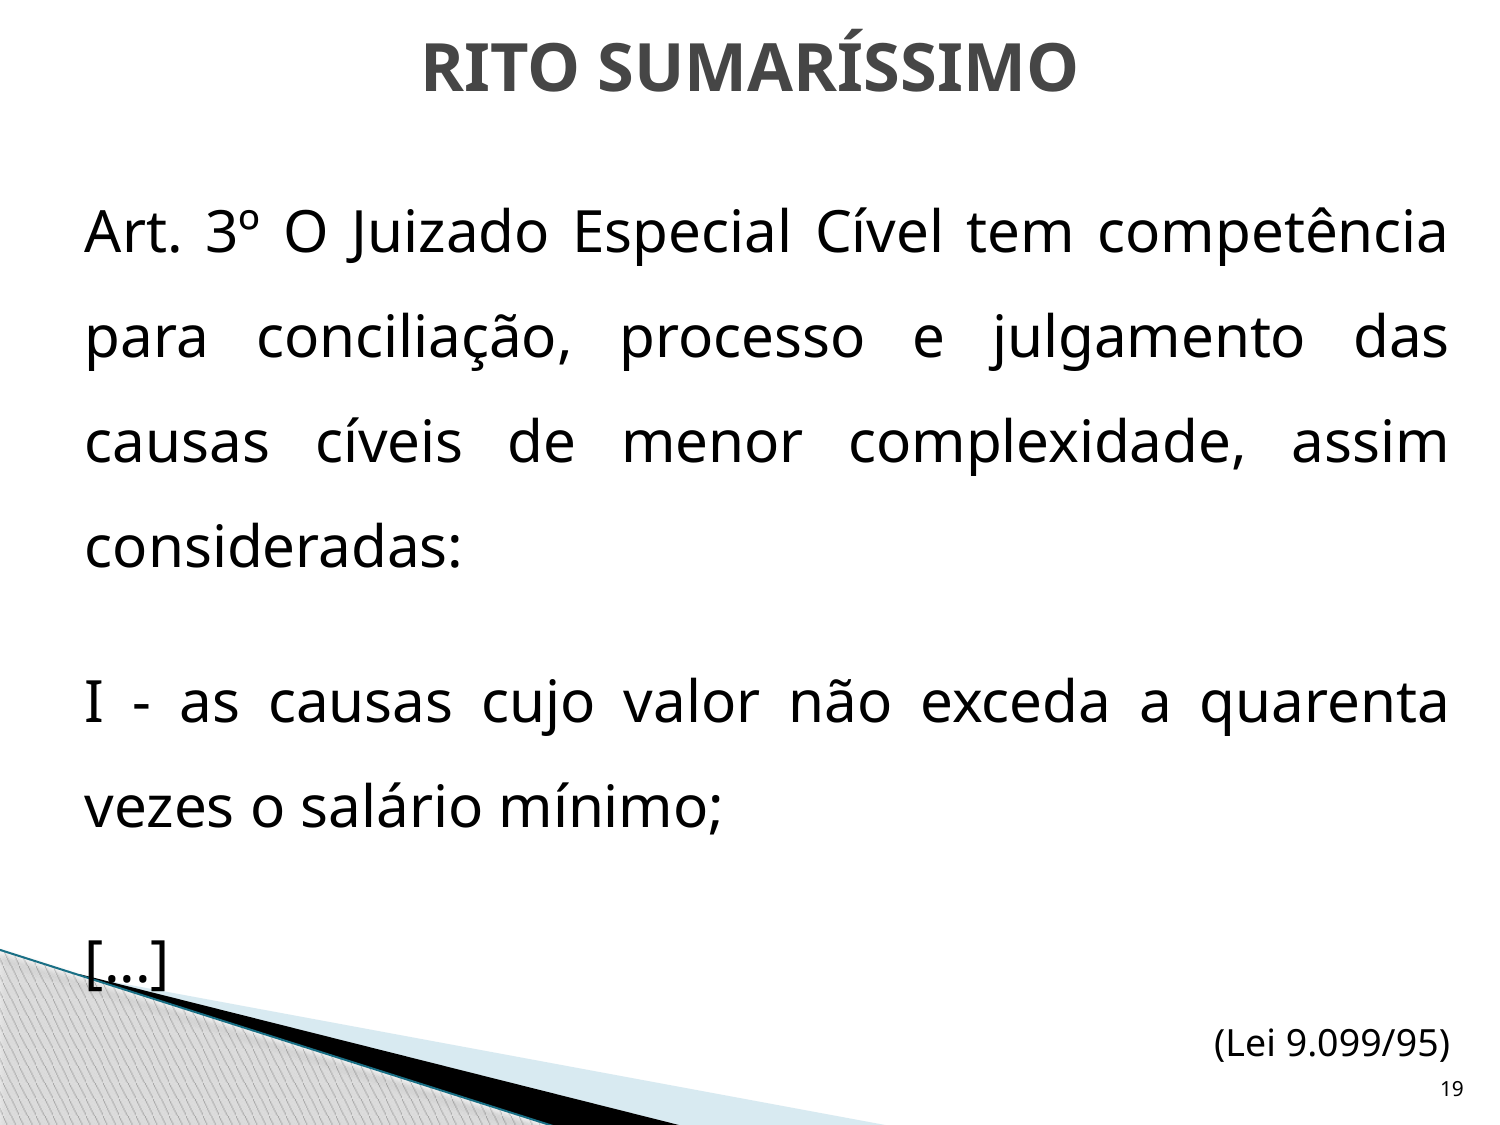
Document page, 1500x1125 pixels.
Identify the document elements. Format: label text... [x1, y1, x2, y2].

text_box Art. 3º O Juizado Especial Cível tem competência para conciliação, processo e julgamento das causas cíveis de menor complexidade, assim consideradas: I - as causas cujo valor não exceda a quarenta vezes o salário mínimo; [...] (Lei 9.099/95) [70, 152, 1465, 1072]
title RITO SUMARÍSSIMO [0, 0, 1500, 129]
slide_number 19 [1418, 1051, 1479, 1112]
